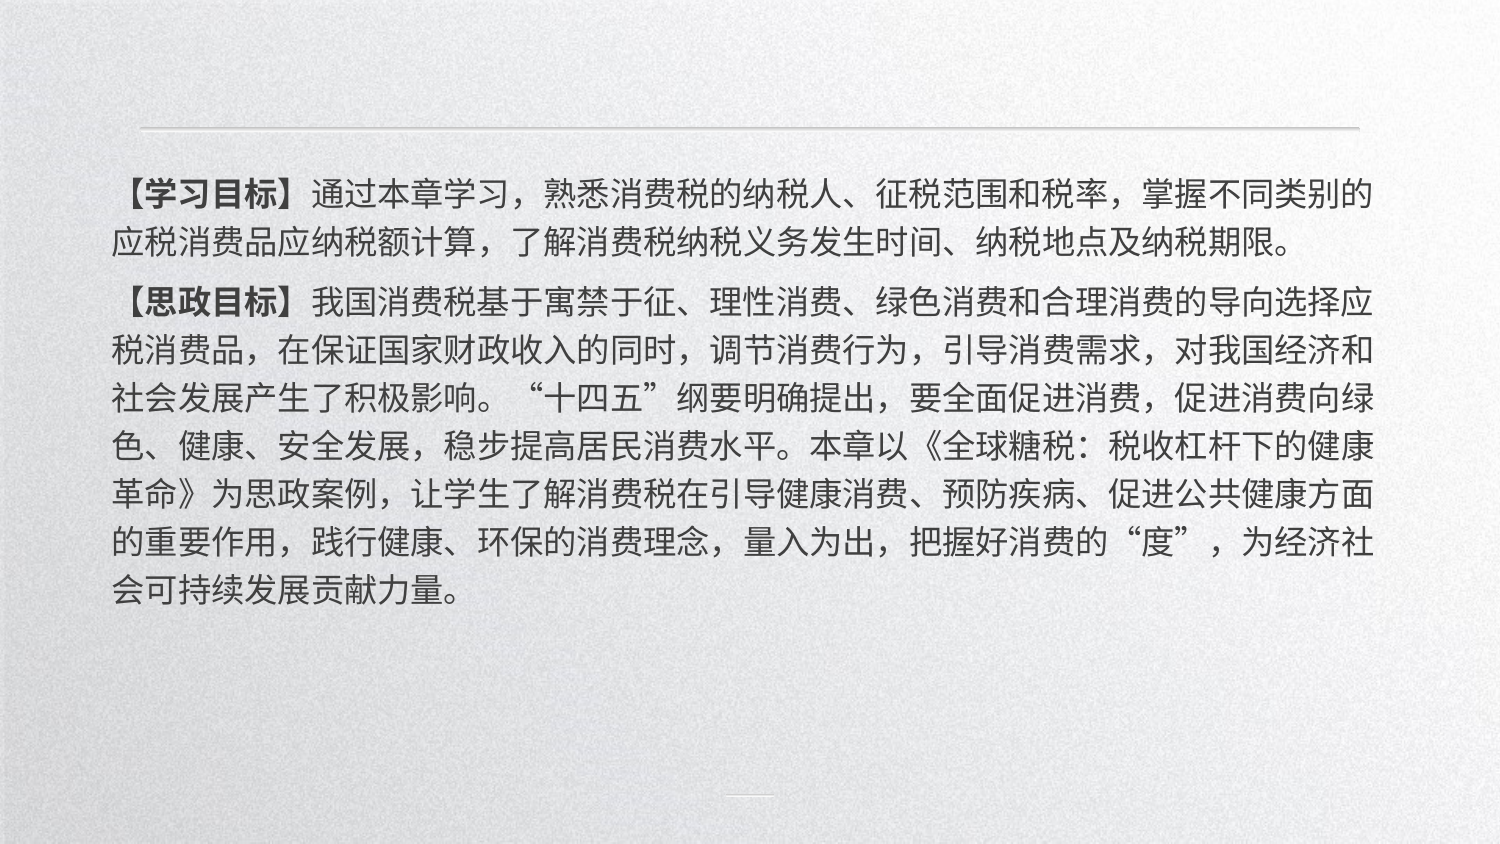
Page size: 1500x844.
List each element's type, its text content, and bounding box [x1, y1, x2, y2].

picture [0, 0, 1500, 844]
text_box 【学习目标】通过本章学习，熟悉消费税的纳税人、征税范围和税率，掌握不同类别的应税消费品应纳税额计算，了解消费税纳税义务发生时间、纳税地点及纳税期限。 【思政目标】我国消费税基于寓禁于征、理性消费、绿色消费和合理消费的导向选择应税消费品，在保证国家财政收入的同时，调节消费行为，引导消费需求，对我国经济和社会发展产生了积极影响。“十四五”纲要明确提出，要全面促进消费，促进消费向绿色、健康、安全发展，稳步提高居民消费水平。本章以《全球糖税：税收杠杆下的健康革命》为思政案例，让学生了解消费税在引导健康消费、预防疾病、促进公共健康方面的重要作用，践行健康、环保的消费理念，量入为出，把握好消费的“度”，为经济社会可持续发展贡献力量。 [100, 159, 1400, 615]
